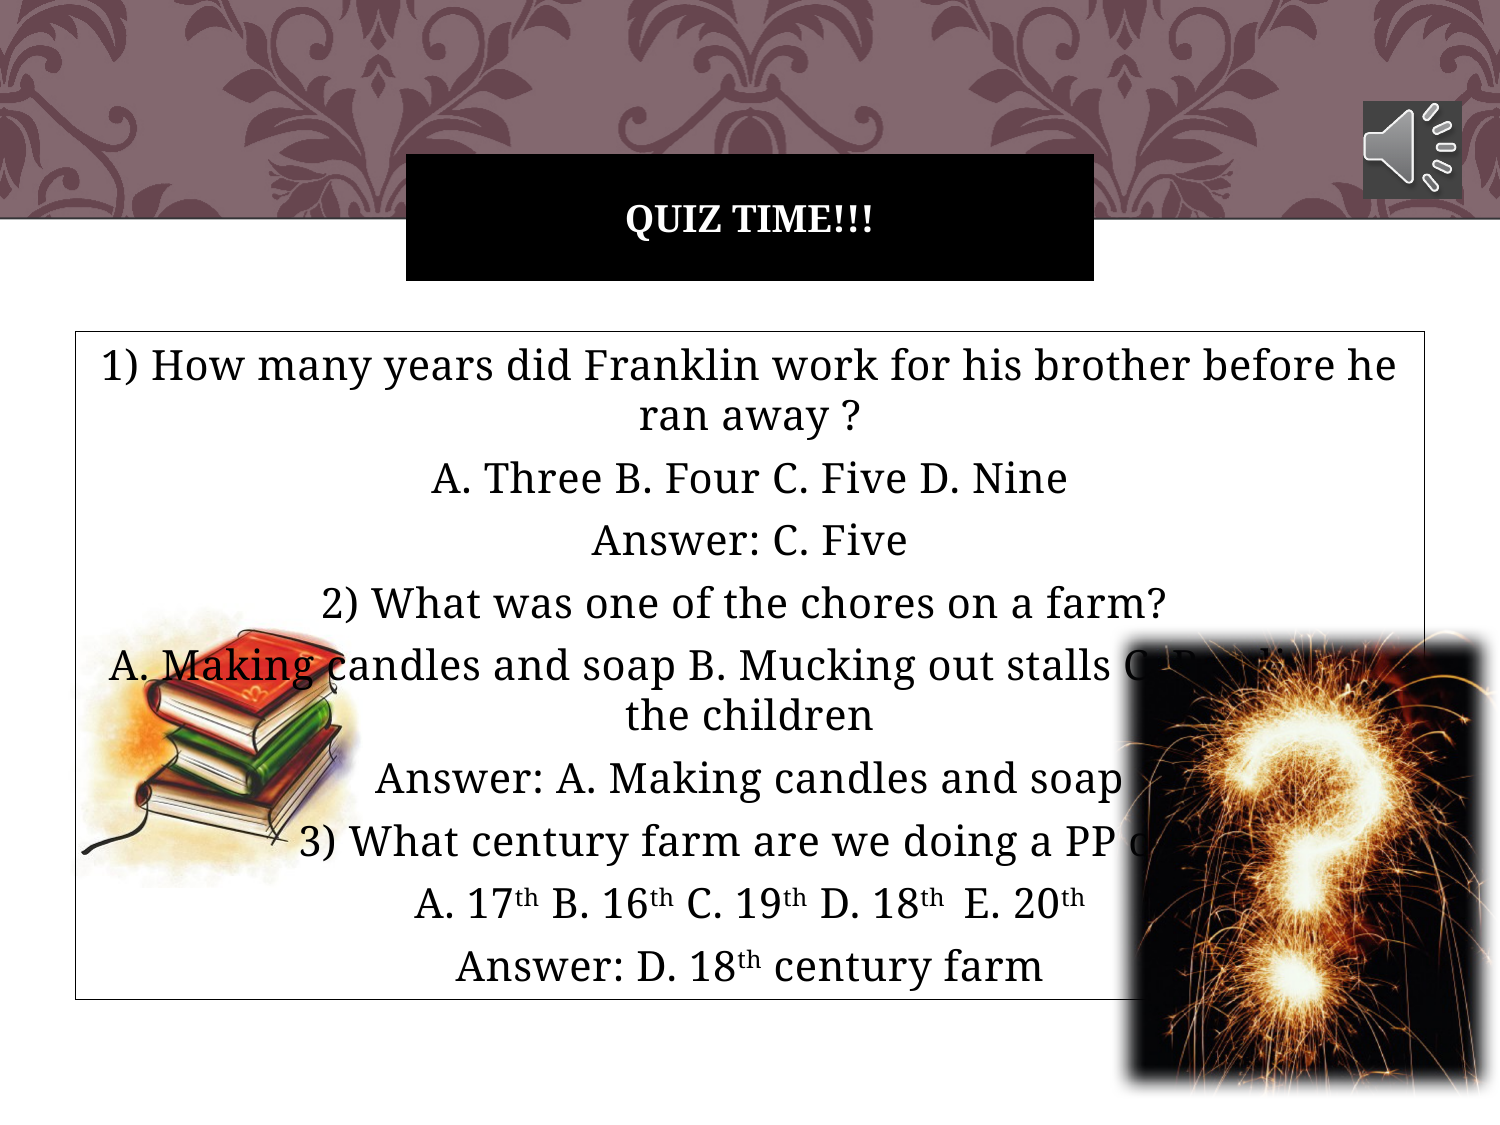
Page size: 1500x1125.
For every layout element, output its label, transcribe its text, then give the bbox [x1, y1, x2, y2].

list 1) How many years did Franklin work for his brother before he ran away ? A. Three B. Four C. Five D. Nine Answer: C. Five 2) What was one of the chores on a farm? A. Making candles and soap B. Mucking out stalls C. Reading to the children Answer: A. Making candles and soap 3) What century farm are we doing a PP on? A. 17th B. 16th C. 19th D. 18th E. 20th Answer: D. 18th century farm [75, 331, 1425, 1000]
title Quiz time!!! [406, 154, 1094, 281]
picture [1361, 99, 1463, 201]
picture [61, 586, 363, 888]
picture [1109, 624, 1500, 1101]
